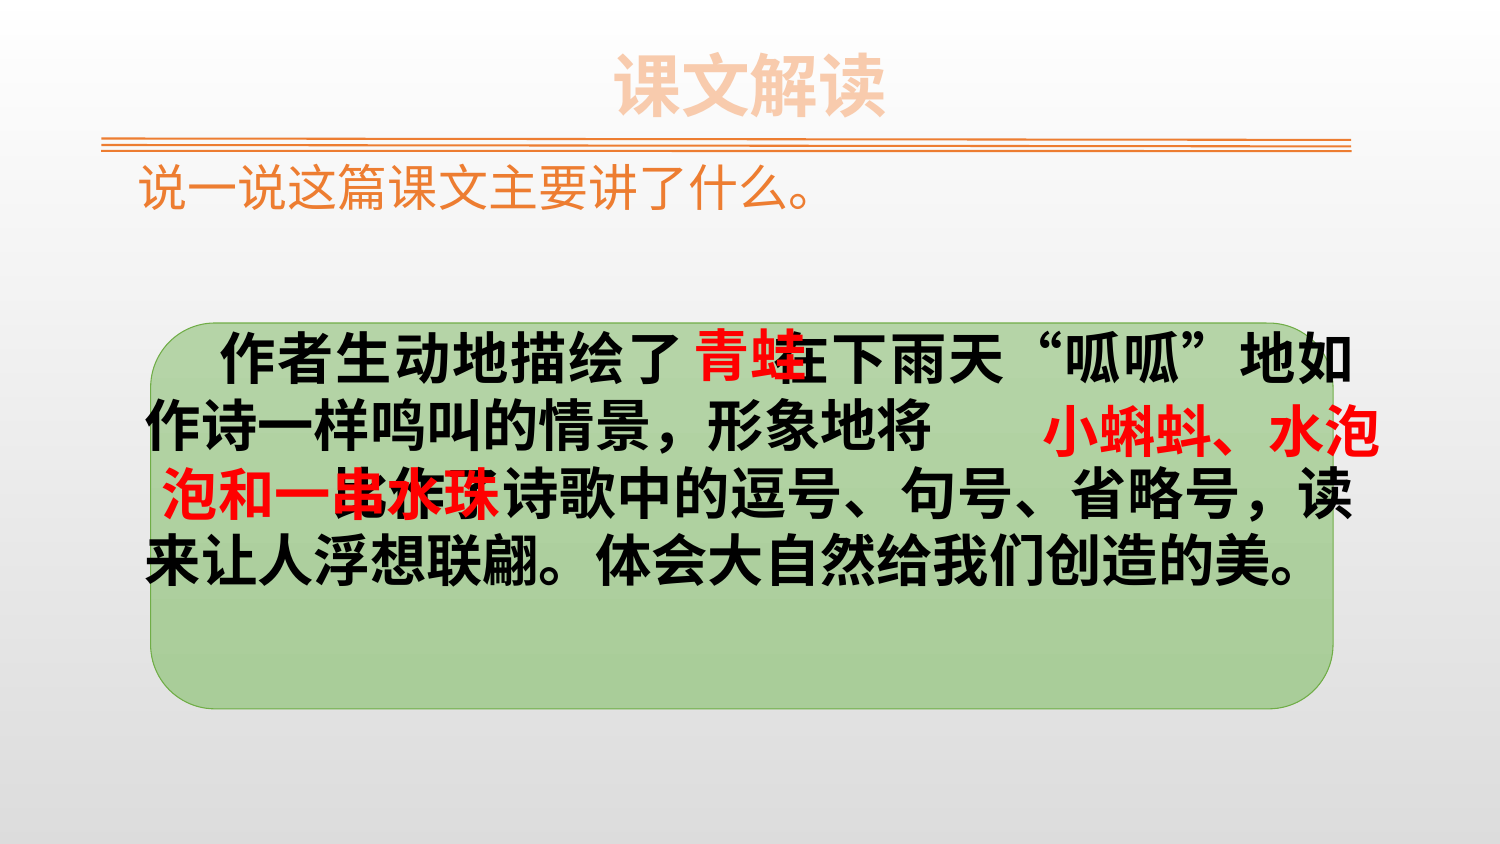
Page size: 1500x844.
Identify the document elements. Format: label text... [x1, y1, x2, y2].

text_box [150, 600, 1334, 710]
text_box 泡和一串水珠 [150, 453, 536, 533]
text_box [101, 138, 1352, 152]
text_box 作者生动地描绘了 在下雨天“呱呱”地如作诗一样鸣叫的情景，形象地将 比作了诗歌中的逗号、句号、省略号，读来让人浮想联翩。体会大自然给我们创造的美。 [133, 317, 1367, 600]
text_box 青蛙 [682, 314, 818, 394]
text_box 说一说这篇课文主要讲了什么。 [126, 152, 1326, 223]
text_box 小蝌蚪、水泡 [1031, 390, 1500, 469]
text_box 课文解读 [601, 36, 899, 131]
